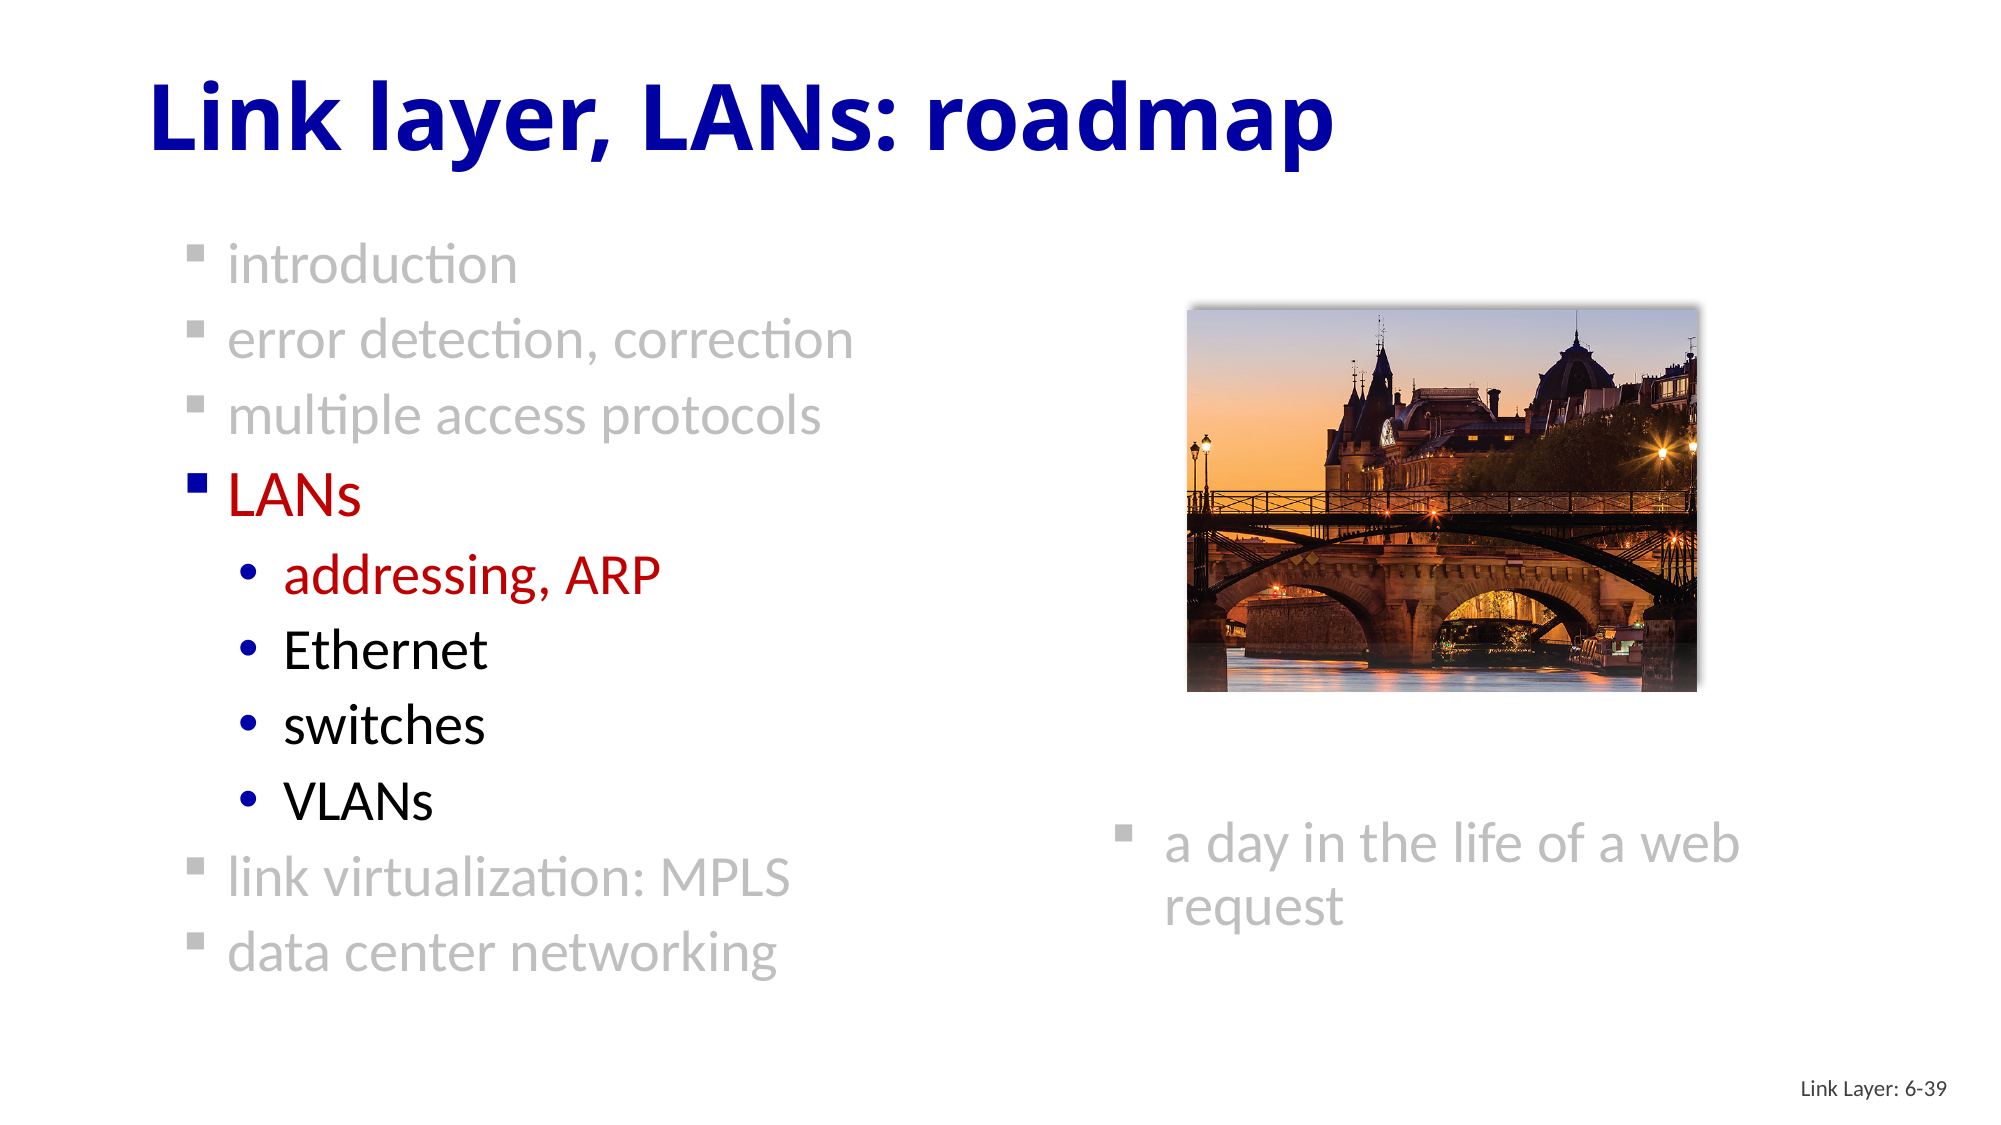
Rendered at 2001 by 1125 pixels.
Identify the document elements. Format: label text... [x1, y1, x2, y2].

title Link layer, LANs: roadmap [131, 47, 1856, 195]
text_box a day in the life of a web request [1080, 804, 1907, 966]
picture [1187, 310, 1697, 692]
text_box introduction error detection, correction multiple access protocols LANs addressing, ARP Ethernet switches VLANs link virtualization: MPLS data center networking [165, 225, 1080, 1053]
slide_number Link Layer: 6-39 [1512, 1056, 1963, 1117]
